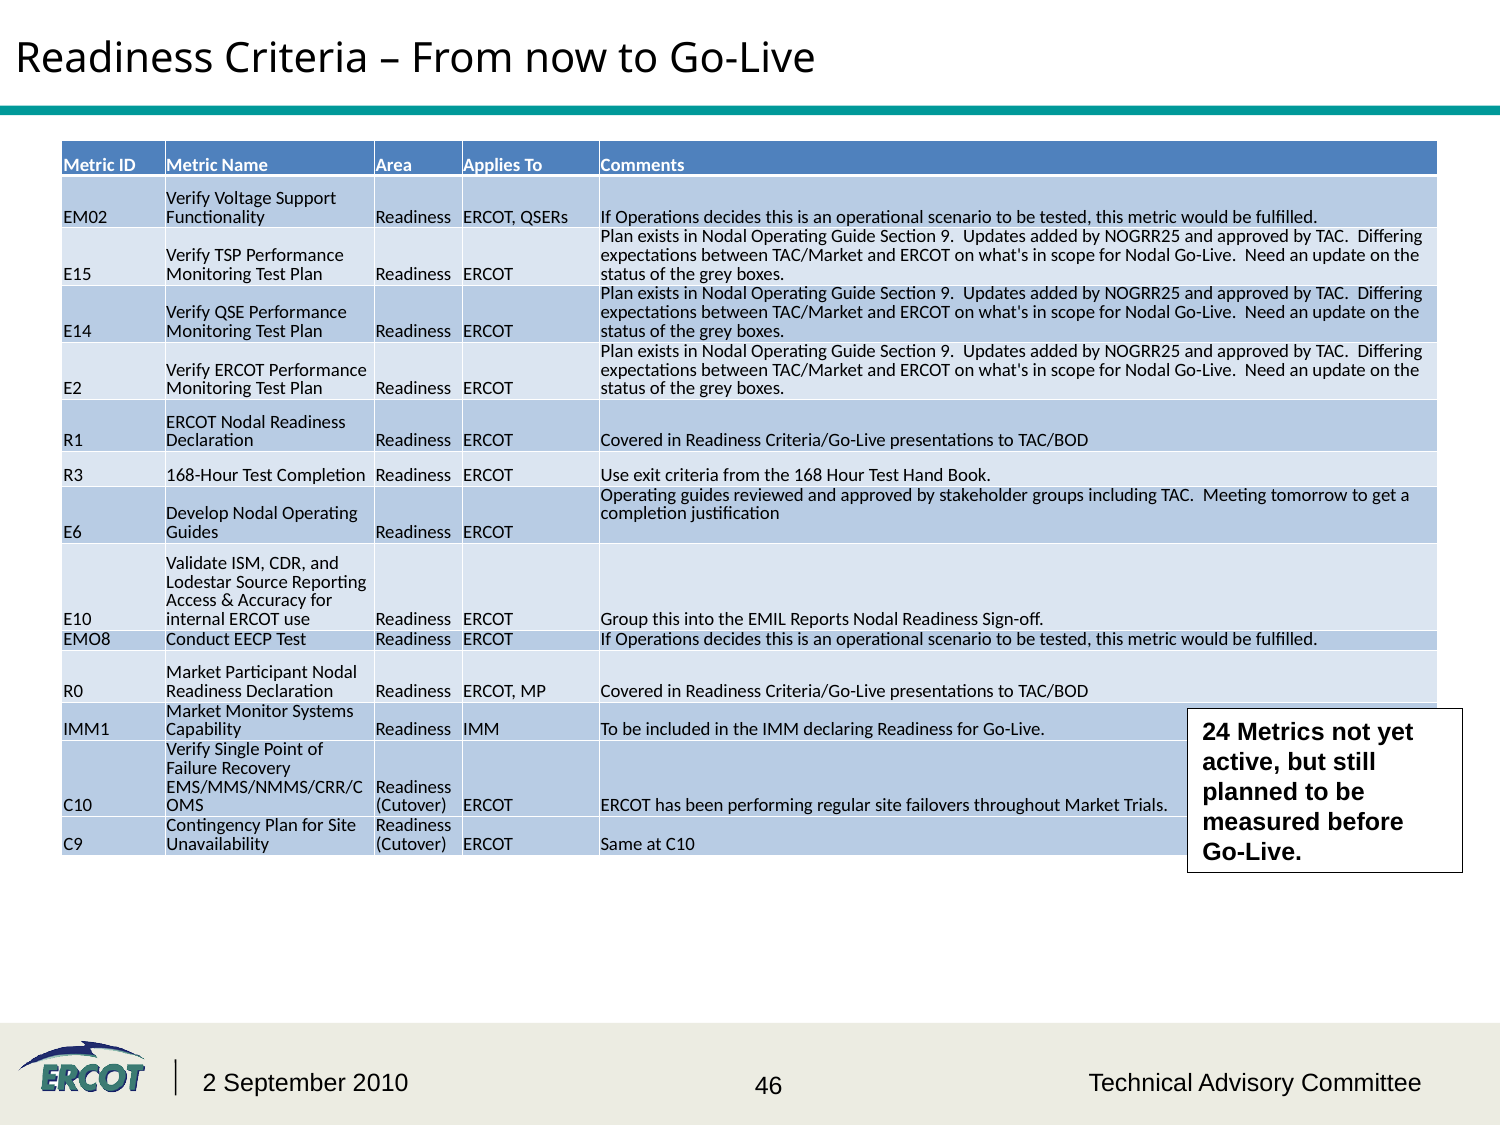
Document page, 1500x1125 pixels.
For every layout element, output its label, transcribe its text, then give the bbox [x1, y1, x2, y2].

table_cell Validate ISM, CDR, and Lodestar Source Reporting Access & Accuracy for internal ERCOT use [166, 544, 374, 630]
table_cell R3 [62, 452, 165, 486]
footer Technical Advisory Committee [1012, 1059, 1438, 1125]
table_header Comments [600, 141, 1437, 174]
table_cell ERCOT, MP [463, 651, 599, 702]
table_header Metric Name [166, 141, 374, 174]
table_cell Plan exists in Nodal Operating Guide Section 9. Updates added by NOGRR25 and approved by TAC. Differing expectations between TAC/Market and ERCOT on what's in scope for Nodal Go-Live. Need an update on the status of the grey boxes. [600, 228, 1437, 285]
table_cell If Operations decides this is an operational scenario to be tested, this metric would be fulfilled. [600, 177, 1437, 227]
table_cell C10 [62, 741, 165, 816]
table_cell Readiness (Cutover) [375, 741, 462, 816]
table_cell ERCOT [463, 228, 599, 285]
table_cell Develop Nodal Operating Guides [166, 487, 374, 543]
table_cell Readiness [375, 544, 462, 630]
table_cell Contingency Plan for Site Unavailability [166, 817, 374, 855]
table_cell ERCOT [463, 400, 599, 451]
table_cell EM02 [62, 177, 165, 227]
table_cell Same at C10 [600, 817, 1187, 855]
table_cell ERCOT [463, 286, 599, 342]
table_cell Covered in Readiness Criteria/Go-Live presentations to TAC/BOD [600, 651, 1437, 702]
table_cell Readiness [375, 487, 462, 543]
table_cell Conduct EECP Test [166, 631, 374, 650]
table_cell Readiness (Cutover) [375, 817, 462, 855]
table_cell E6 [62, 487, 165, 543]
table_cell C9 [62, 817, 165, 855]
table_cell EMO8 [62, 631, 165, 650]
table_cell Verify Voltage Support Functionality [166, 177, 374, 227]
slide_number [187, 1059, 538, 1125]
table_header Metric ID [62, 141, 165, 174]
table_cell R1 [62, 400, 165, 451]
table_cell ERCOT, QSERs [463, 177, 599, 227]
text_box 24 Metrics not yet active, but still planned to be measured before Go-Live. [1187, 708, 1463, 873]
table_cell ERCOT [463, 452, 599, 486]
table_cell If Operations decides this is an operational scenario to be tested, this metric would be fulfilled. [600, 631, 1437, 650]
table_cell ERCOT [463, 487, 599, 543]
table_cell Market Monitor Systems Capability [166, 703, 374, 740]
table_cell Use exit criteria from the 168 Hour Test Hand Book. [600, 452, 1437, 486]
table_cell Verify QSE Performance Monitoring Test Plan [166, 286, 374, 342]
table_cell Operating guides reviewed and approved by stakeholder groups including TAC. Meeting tomorrow to get a completion justification [600, 487, 1437, 543]
table_cell Readiness [375, 703, 462, 740]
table_cell R0 [62, 651, 165, 702]
table_header Applies To [463, 141, 599, 174]
table_header Area [375, 141, 462, 174]
table_cell Readiness [375, 286, 462, 342]
table_cell Verify Single Point of Failure Recovery EMS/MMS/NMMS/CRR/COMS [166, 741, 374, 816]
table_cell Readiness [375, 651, 462, 702]
table_cell ERCOT [463, 343, 599, 399]
table_cell ERCOT Nodal Readiness Declaration [166, 400, 374, 451]
table_cell Group this into the EMIL Reports Nodal Readiness Sign-off. [600, 544, 1437, 630]
table_cell Verify ERCOT Performance Monitoring Test Plan [166, 343, 374, 399]
table_cell Plan exists in Nodal Operating Guide Section 9. Updates added by NOGRR25 and approved by TAC. Differing expectations between TAC/Market and ERCOT on what's in scope for Nodal Go-Live. Need an update on the status of the grey boxes. [600, 286, 1437, 342]
table_cell Readiness [375, 400, 462, 451]
table_cell Plan exists in Nodal Operating Guide Section 9. Updates added by NOGRR25 and approved by TAC. Differing expectations between TAC/Market and ERCOT on what's in scope for Nodal Go-Live. Need an update on the status of the grey boxes. [600, 343, 1437, 399]
table_cell Readiness [375, 177, 462, 227]
table_cell ERCOT [463, 544, 599, 630]
table_cell ERCOT [463, 741, 599, 816]
table_cell ERCOT [463, 631, 599, 650]
table_cell E10 [62, 544, 165, 630]
picture [10, 1031, 151, 1111]
table_cell Covered in Readiness Criteria/Go-Live presentations to TAC/BOD [600, 400, 1437, 451]
table_cell Readiness [375, 343, 462, 399]
table_cell IMM [463, 703, 599, 740]
table_cell E14 [62, 286, 165, 342]
title Readiness Criteria – From now to Go-Live [0, 0, 1451, 113]
table_cell Verify TSP Performance Monitoring Test Plan [166, 228, 374, 285]
table_cell 168-Hour Test Completion [166, 452, 374, 486]
table_cell E2 [62, 343, 165, 399]
table_cell Readiness [375, 228, 462, 285]
table_cell Readiness [375, 452, 462, 486]
table_cell ERCOT [463, 817, 599, 855]
table_cell Market Participant Nodal Readiness Declaration [166, 651, 374, 702]
table_cell E15 [62, 228, 165, 285]
table_cell To be included in the IMM declaring Readiness for Go-Live. [600, 703, 1437, 740]
table_cell ERCOT has been performing regular site failovers throughout Market Trials. [600, 741, 1187, 816]
table_cell IMM1 [62, 703, 165, 740]
table_cell Readiness [375, 631, 462, 650]
